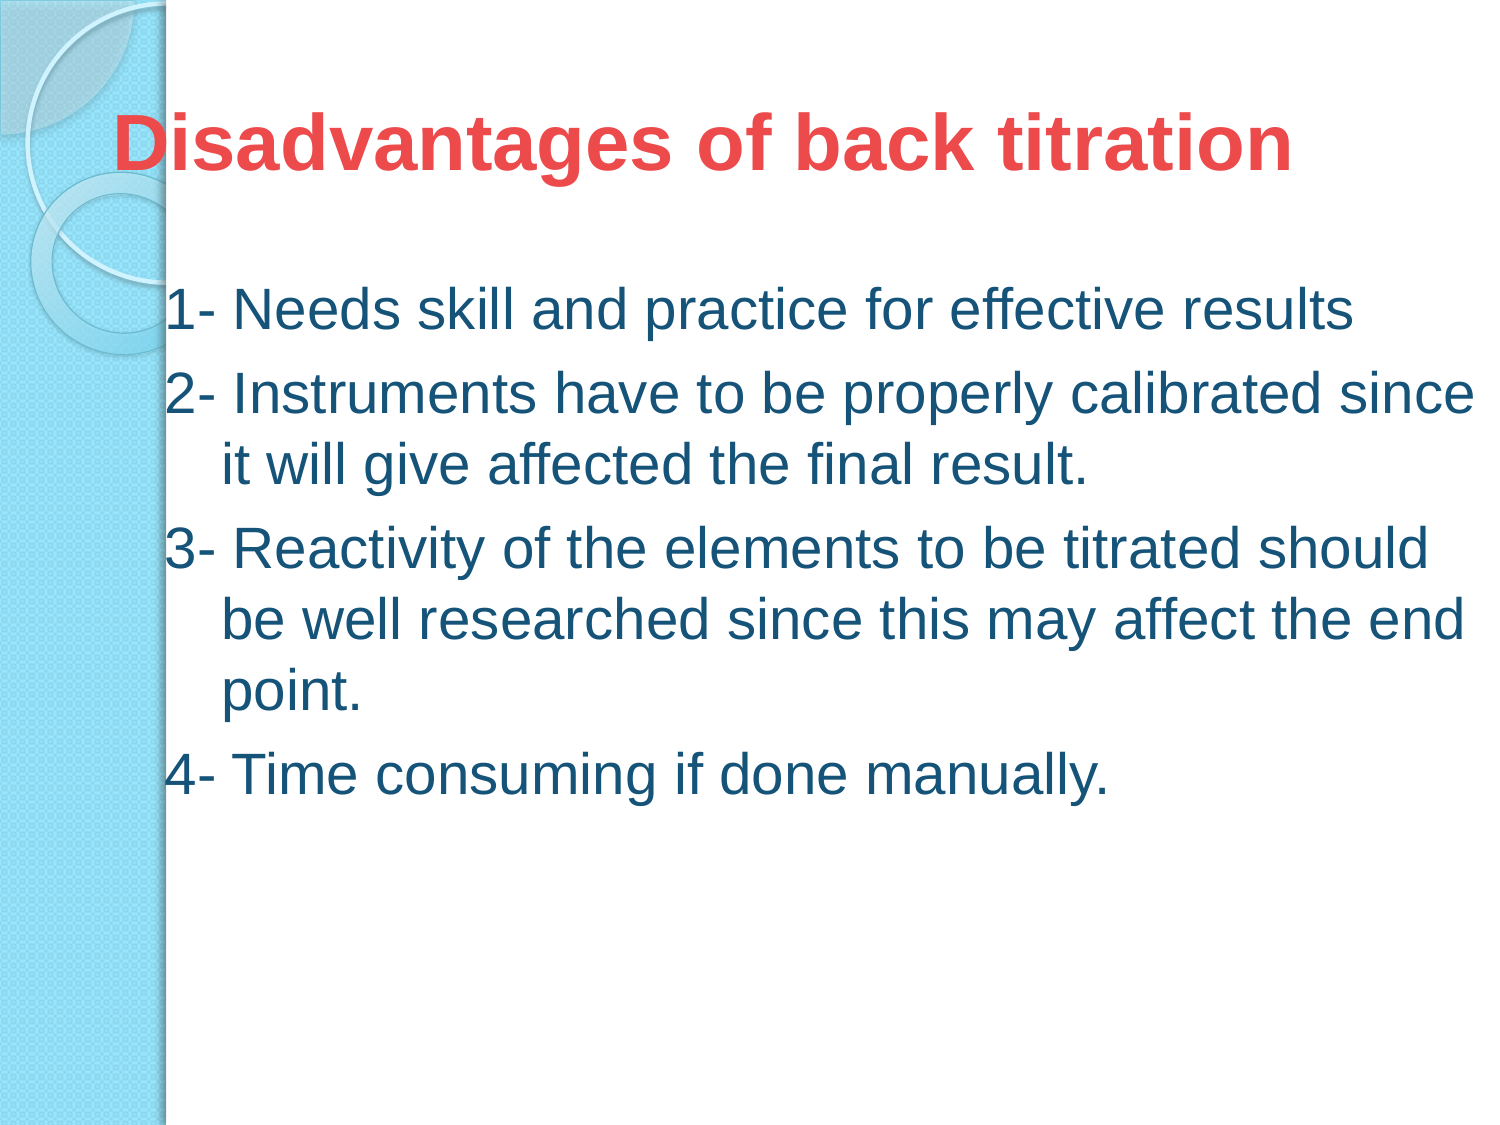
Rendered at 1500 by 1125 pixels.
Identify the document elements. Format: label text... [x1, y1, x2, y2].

list 1- Needs skill and practice for effective results 2- Instruments have to be properly calibrated since it will give affected the final result. 3- Reactivity of the elements to be titrated should be well researched since this may affect the end point. 4- Time consuming if done manually. [149, 262, 1500, 1006]
title Disadvantages of back titration [75, 45, 1426, 233]
